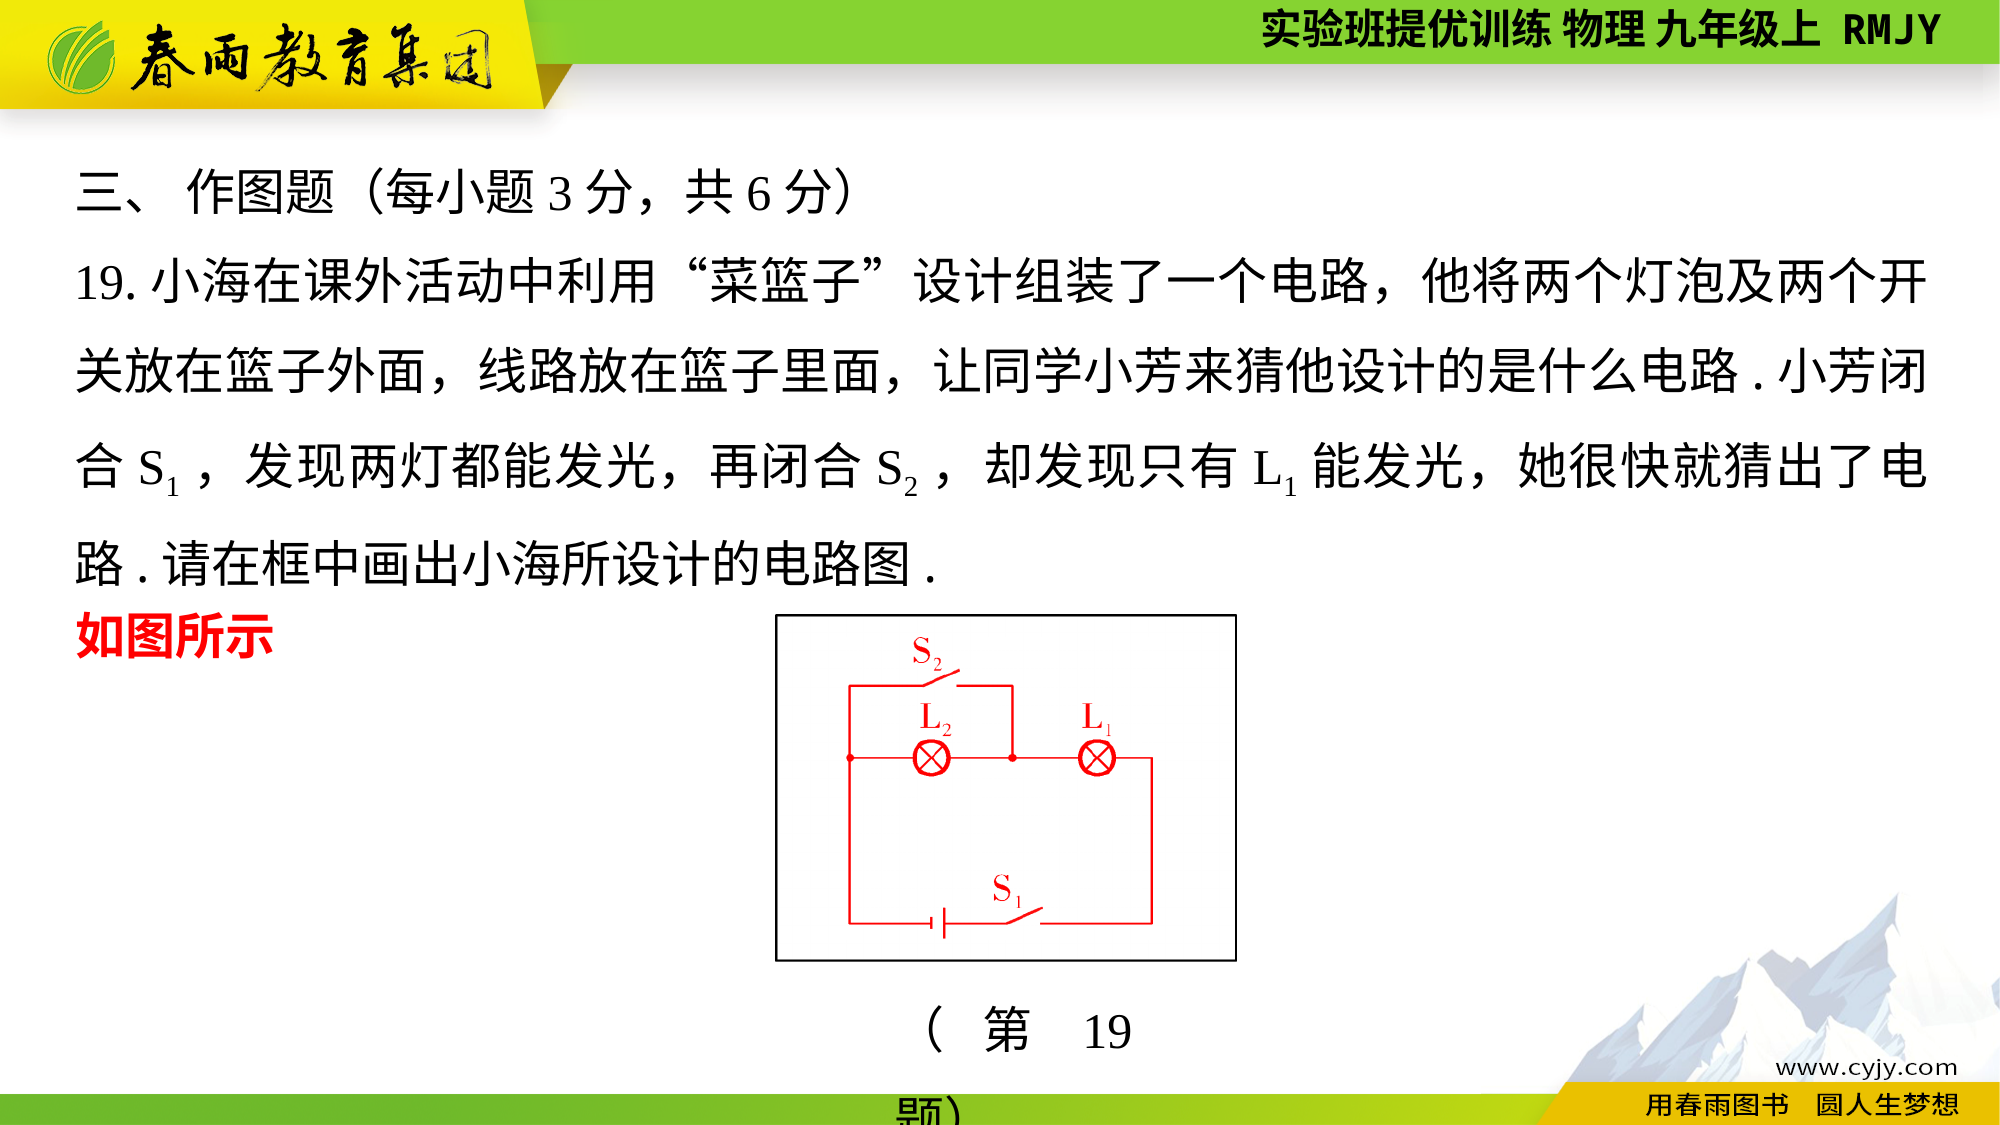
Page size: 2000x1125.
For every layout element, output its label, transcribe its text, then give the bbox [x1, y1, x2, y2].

picture [0, 0, 2000, 1125]
text_box 如图所示 [60, 567, 291, 672]
list 三、 作图题（每小题3分，共6分） 19.小海在课外活动中利用“菜篮子”设计组装了一个电路，他将两个灯泡及两个开关放在篮子外面，线路放在篮子里面，让同学小芳来猜他设计的是什么电路.小芳闭合S1，发现两灯都能发光，再闭合S2，却发现只有L1能发光，她很快就猜出了电路.请在框中画出小海所设计的电路图. [59, 122, 1944, 581]
text_box （第19题） [879, 970, 1160, 1066]
